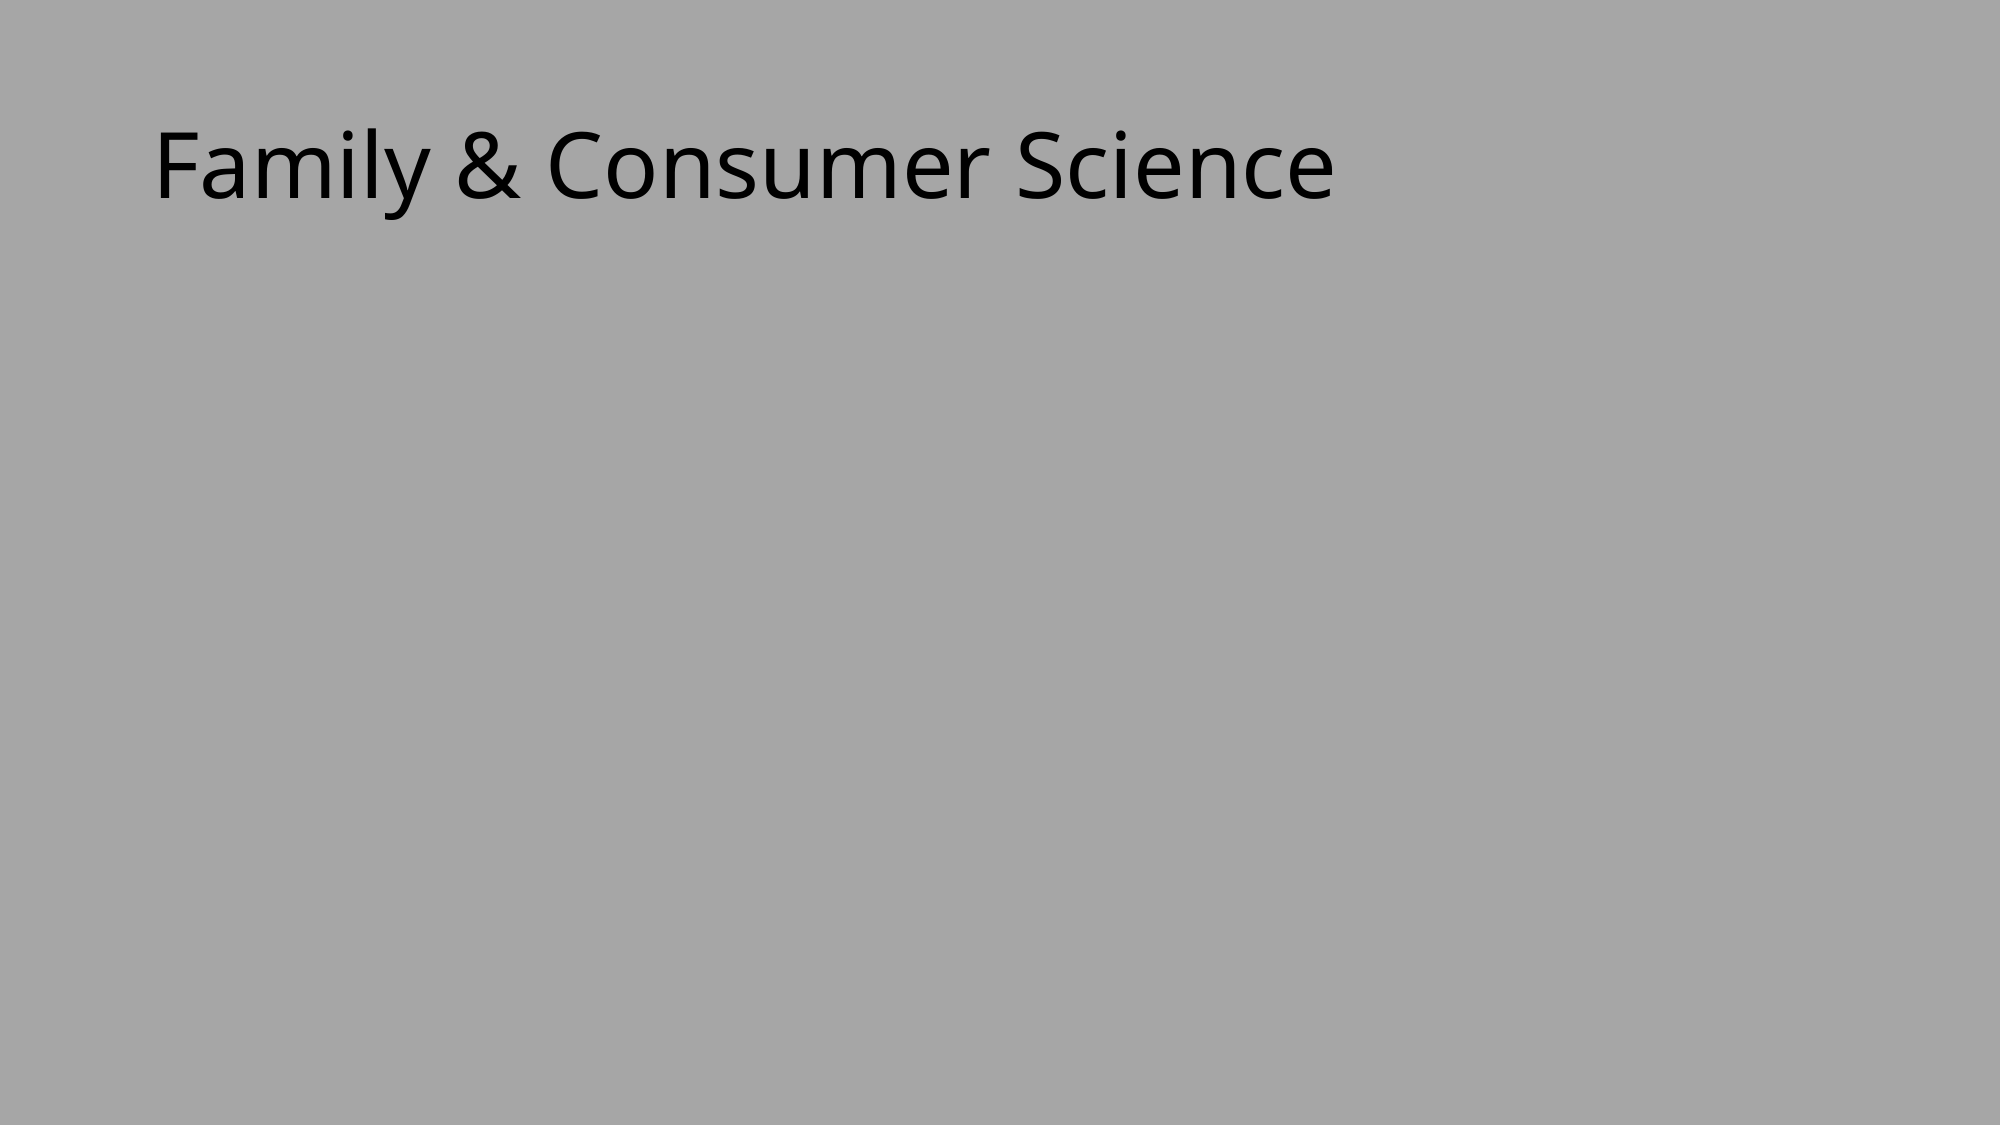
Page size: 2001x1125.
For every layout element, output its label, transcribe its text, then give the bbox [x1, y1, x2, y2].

title Family & Consumer Science [137, 59, 1863, 278]
